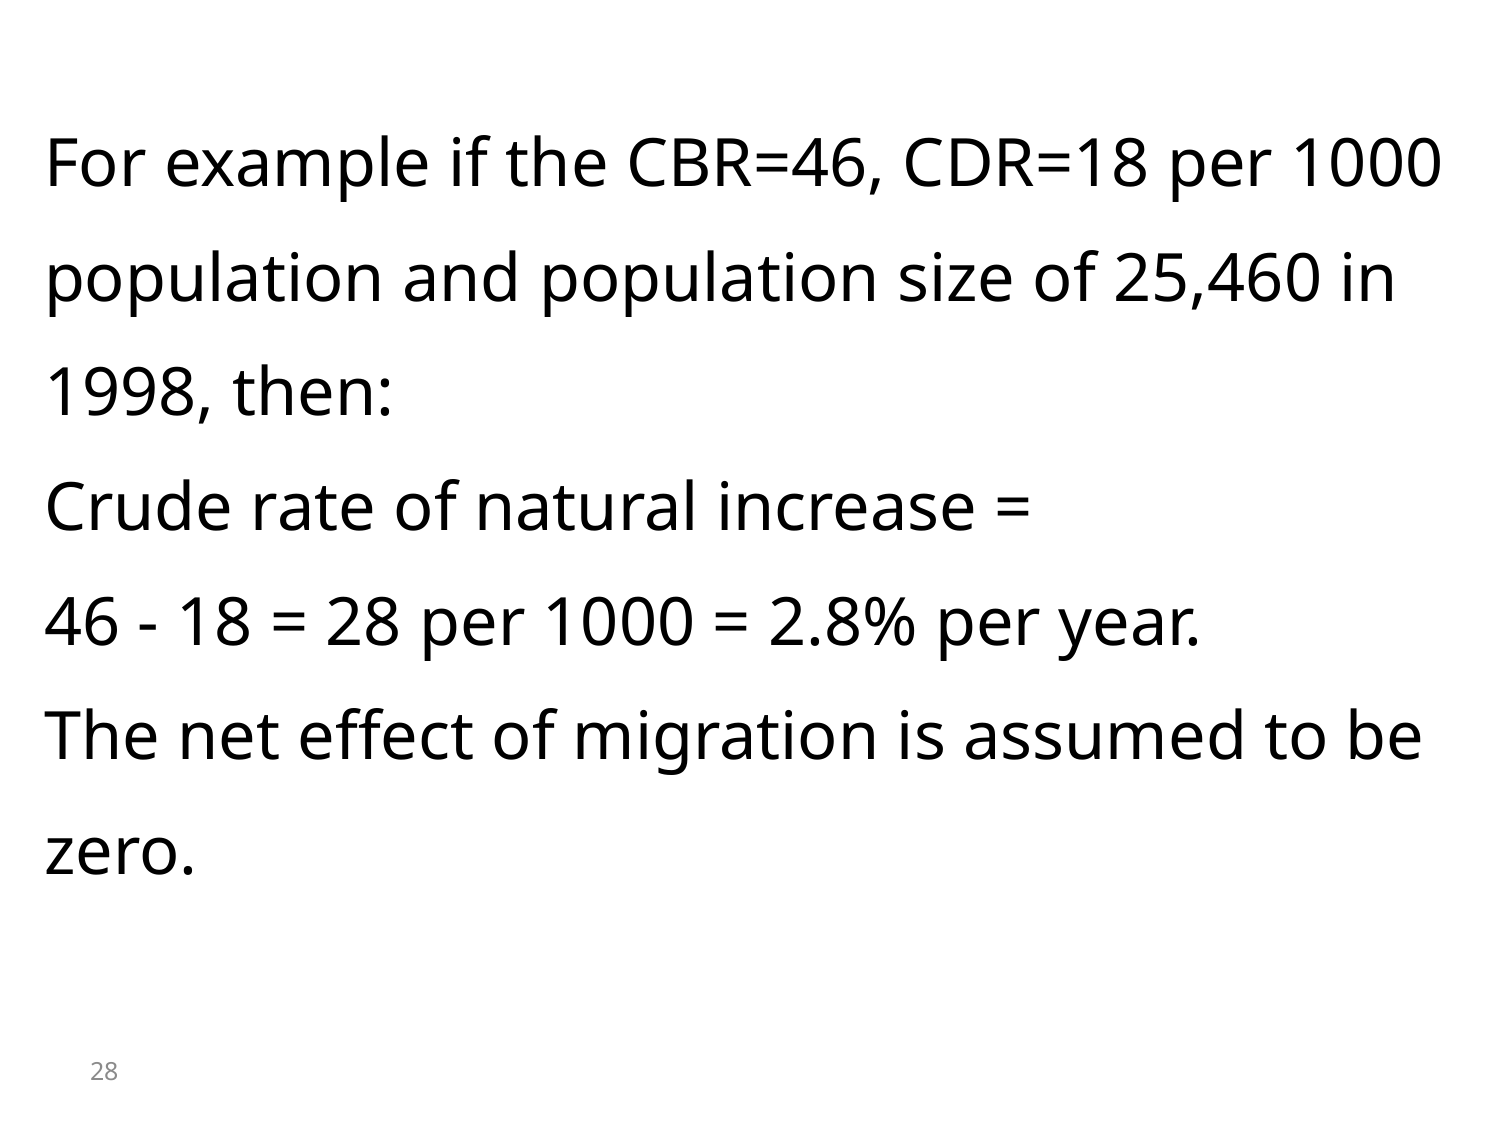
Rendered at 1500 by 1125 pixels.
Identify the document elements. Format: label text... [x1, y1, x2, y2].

slide_number 28 [75, 1042, 425, 1103]
text_box For example if the CBR=46, CDR=18 per 1000 population and population size of 25,460 in 1998, then: Crude rate of natural increase = 46 - 18 = 28 per 1000 = 2.8% per year. The net effect of migration is assumed to be zero. [29, 78, 1483, 1010]
